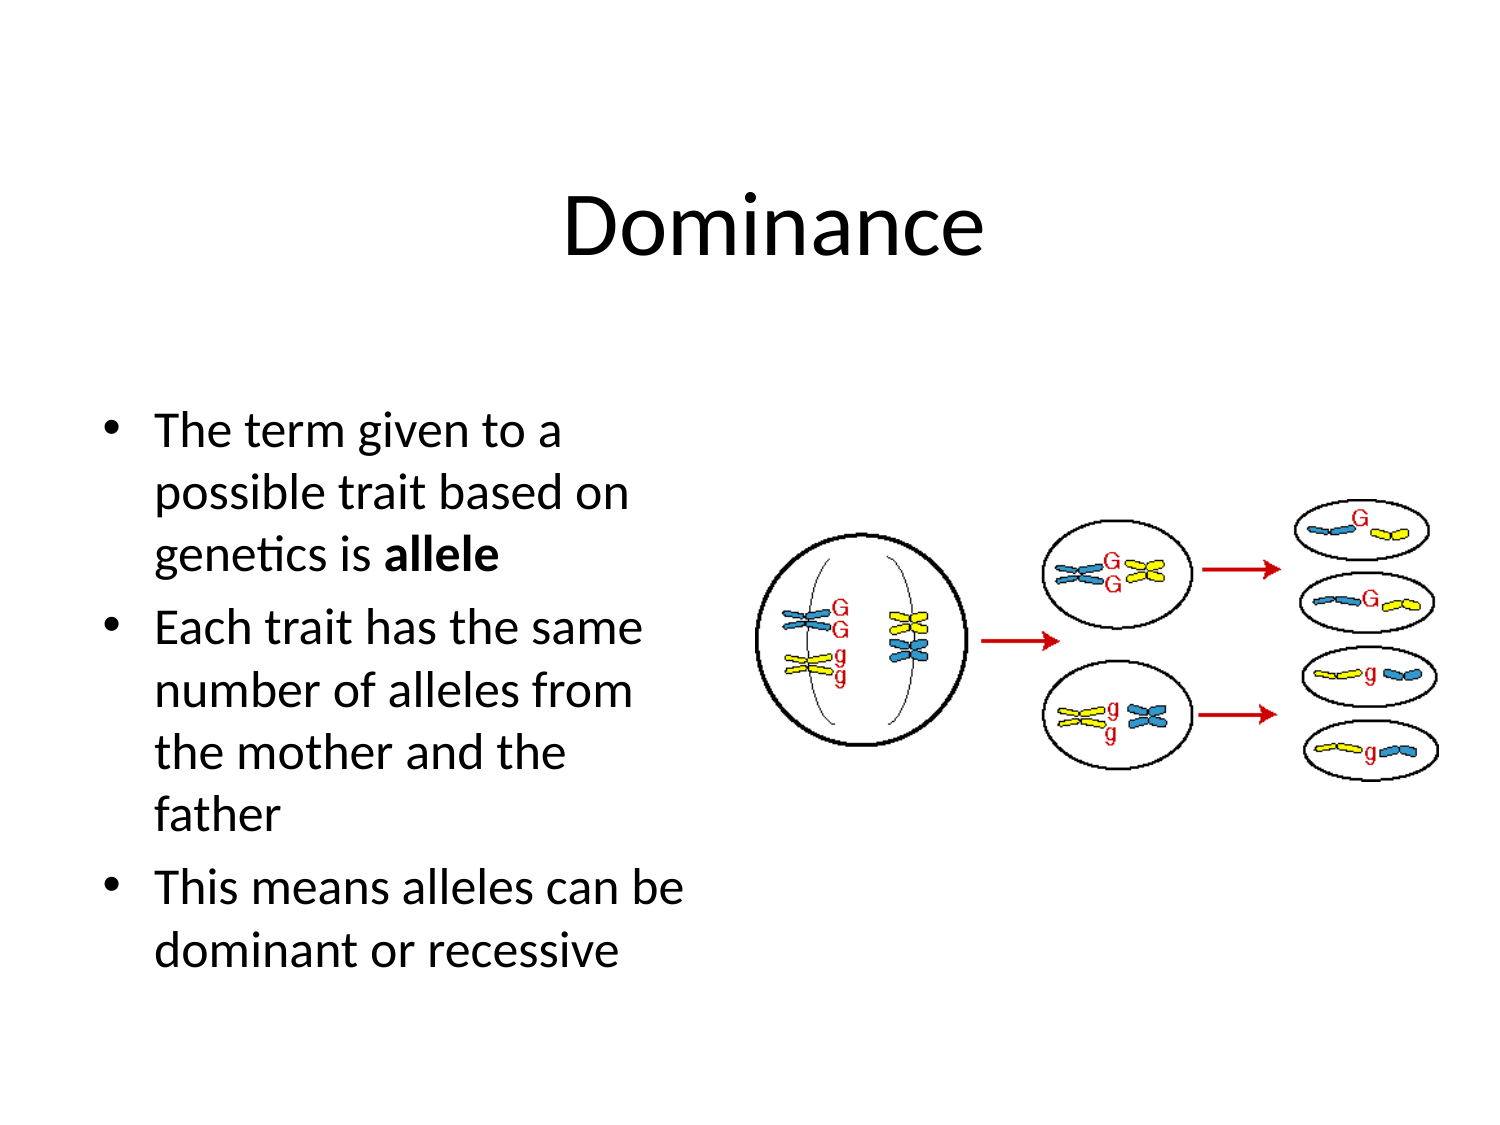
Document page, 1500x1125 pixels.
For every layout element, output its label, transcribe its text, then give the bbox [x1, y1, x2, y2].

title Dominance [125, 125, 1425, 313]
picture [755, 499, 1440, 782]
list The term given to a possible trait based on genetics is allele Each trait has the same number of alleles from the mother and the father This means alleles can be dominant or recessive [87, 387, 706, 999]
